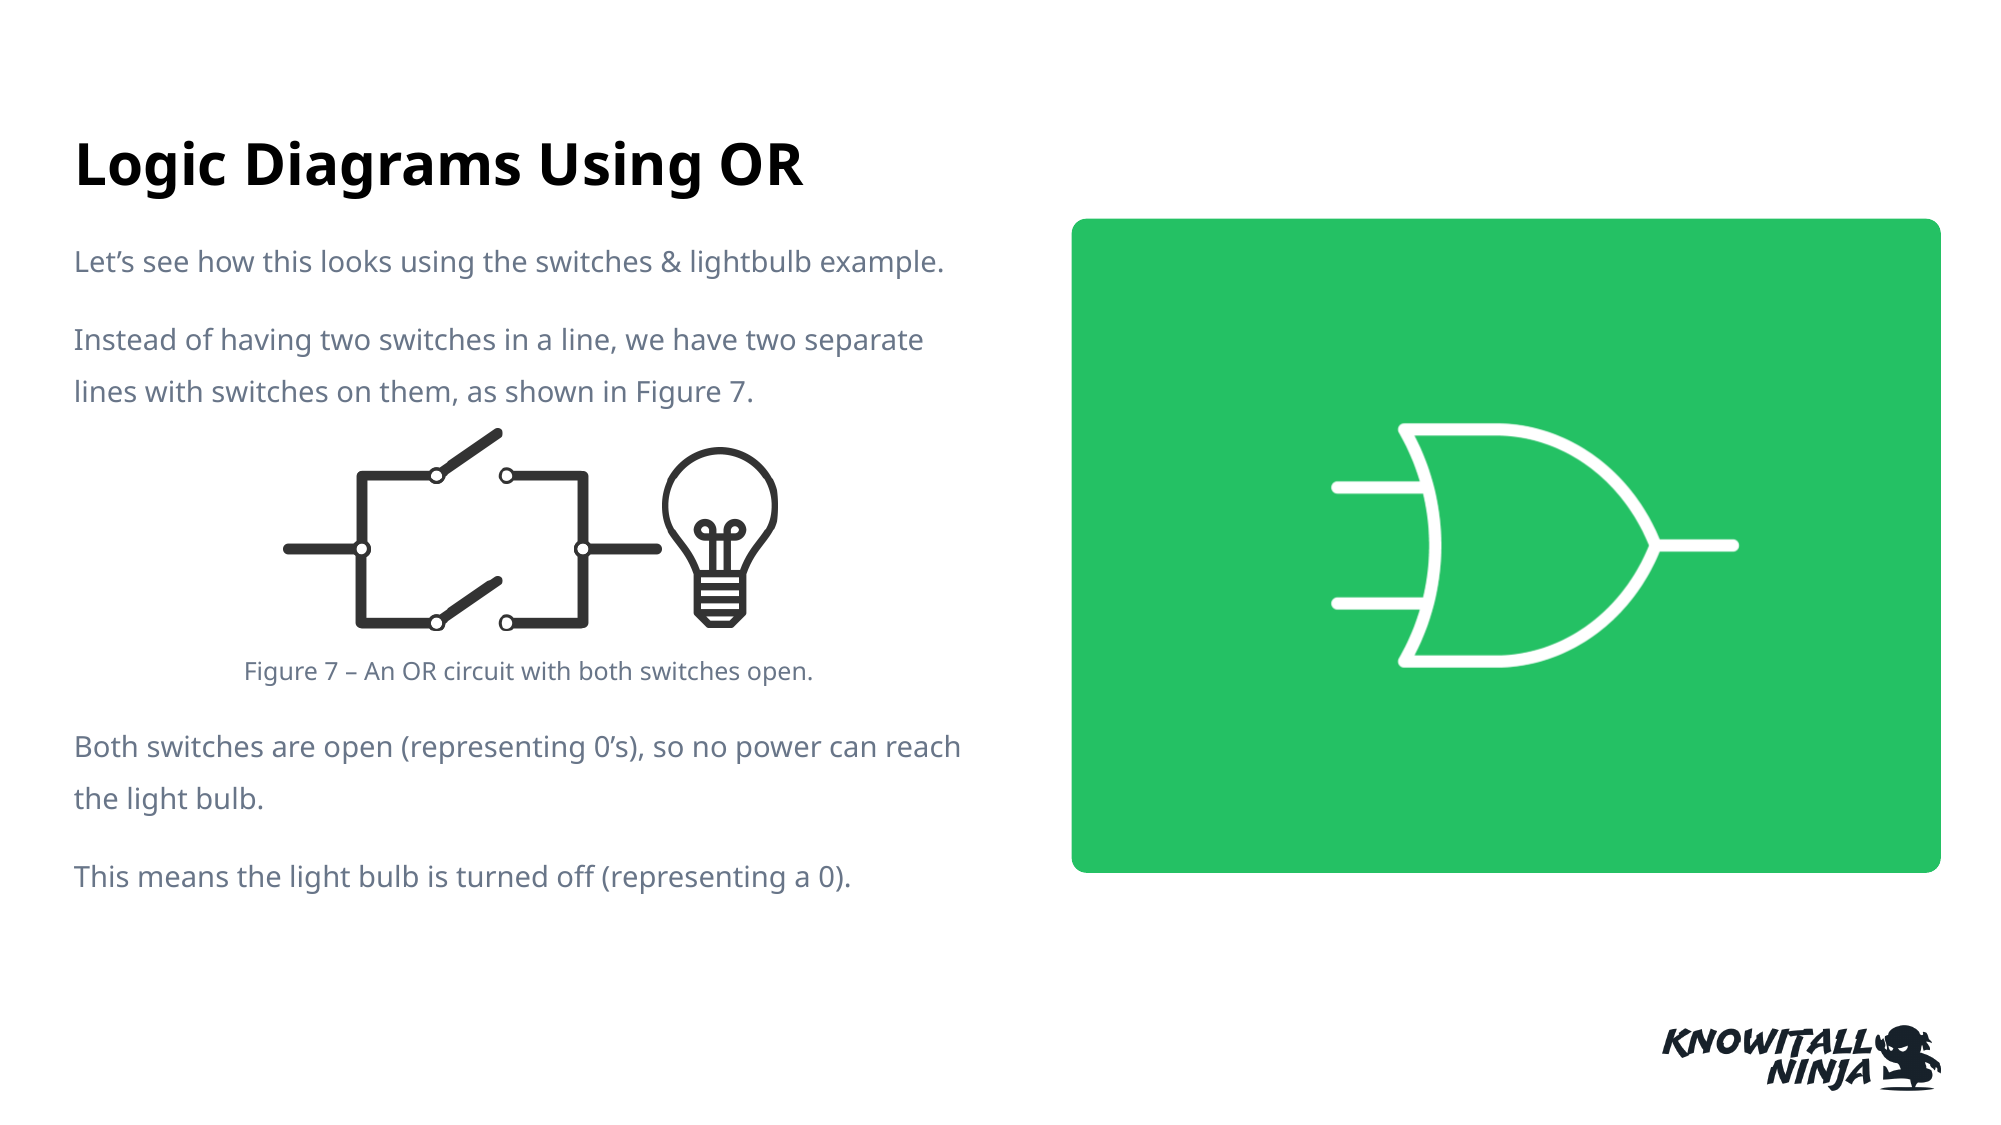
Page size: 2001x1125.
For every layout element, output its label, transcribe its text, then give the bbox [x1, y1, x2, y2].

picture [1071, 218, 1942, 874]
title Logic Diagrams Using OR [59, 117, 1000, 206]
picture [282, 427, 778, 632]
list Let’s see how this looks using the switches & lightbulb example. Instead of having two switches in a line, we have two separate lines with switches on them, as shown in Figure 7. Figure 7 – An OR circuit with both switches open. Both switches are open (representing 0’s), so no power can reach the light bulb. This means the light bulb is turned off (representing a 0). [59, 218, 1000, 1091]
picture [1662, 1025, 1941, 1091]
